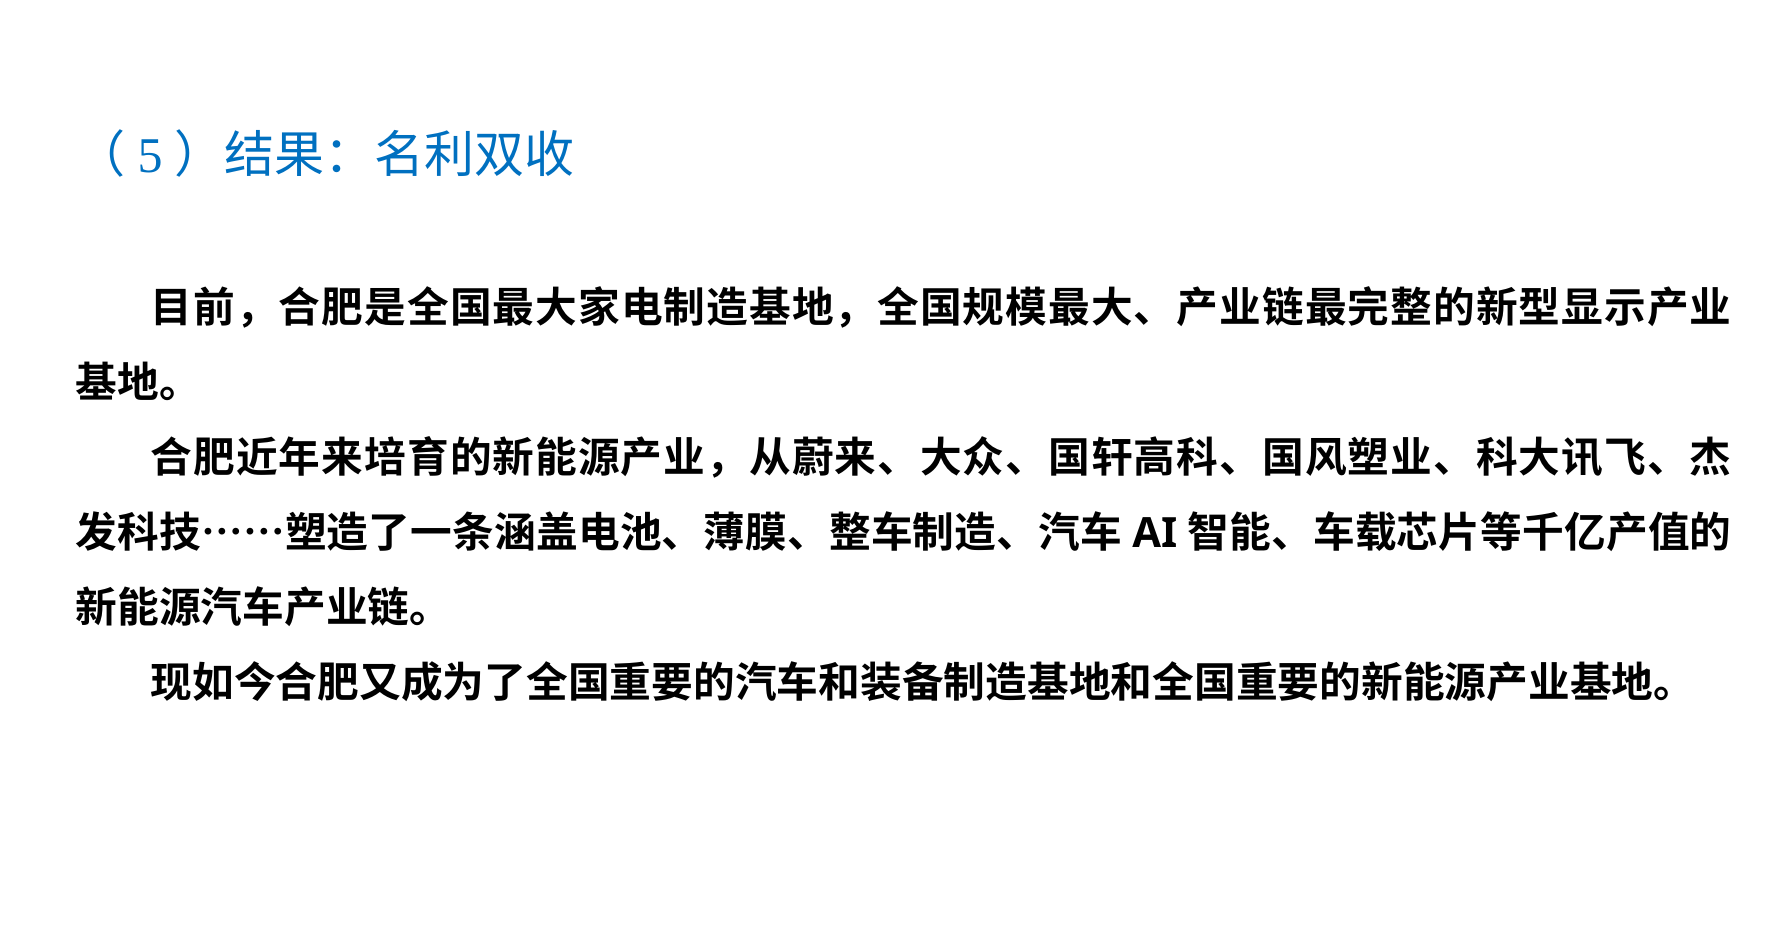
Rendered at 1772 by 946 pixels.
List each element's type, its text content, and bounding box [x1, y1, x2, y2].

text_box （5）结果：名利双收 目前，合肥是全国最大家电制造基地，全国规模最大、产业链最完整的新型显示产业基地。 合肥近年来培育的新能源产业，从蔚来、大众、国轩高科、国风塑业、科大讯飞、杰发科技……塑造了一条涵盖电池、薄膜、整车制造、汽车AI智能、车载芯片等千亿产值的新能源汽车产业链。 现如今合肥又成为了全国重要的汽车和装备制造基地和全国重要的新能源产业基地。 [60, 84, 1747, 714]
